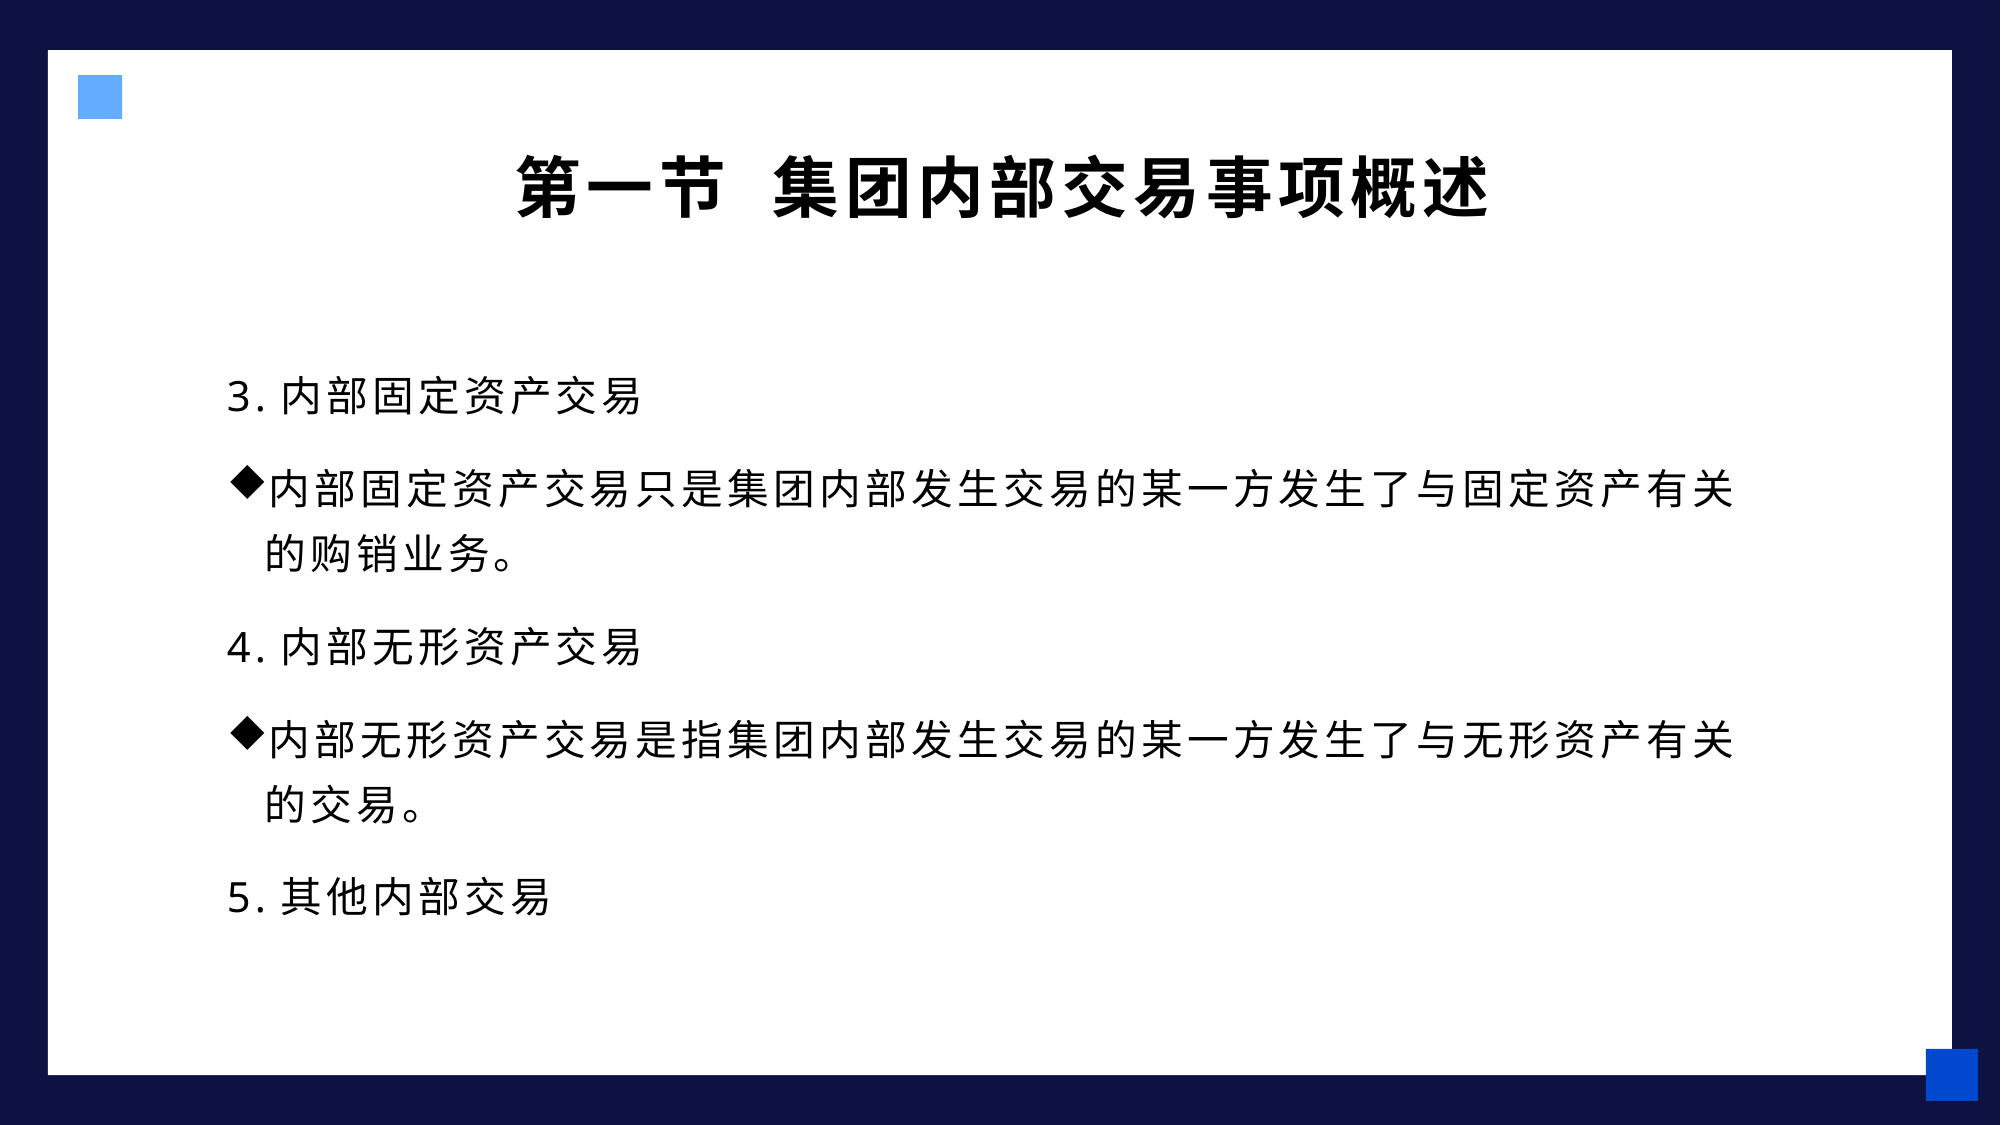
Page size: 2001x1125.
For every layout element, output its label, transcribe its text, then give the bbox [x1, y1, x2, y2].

list 3.内部固定资产交易 内部固定资产交易只是集团内部发生交易的某一方发生了与固定资产有关的购销业务。 4.内部无形资产交易 内部无形资产交易是指集团内部发生交易的某一方发生了与无形资产有关的交易。 5.其他内部交易 [210, 354, 1790, 921]
text_box 第一节 集团内部交易事项概述 [376, 75, 1625, 200]
